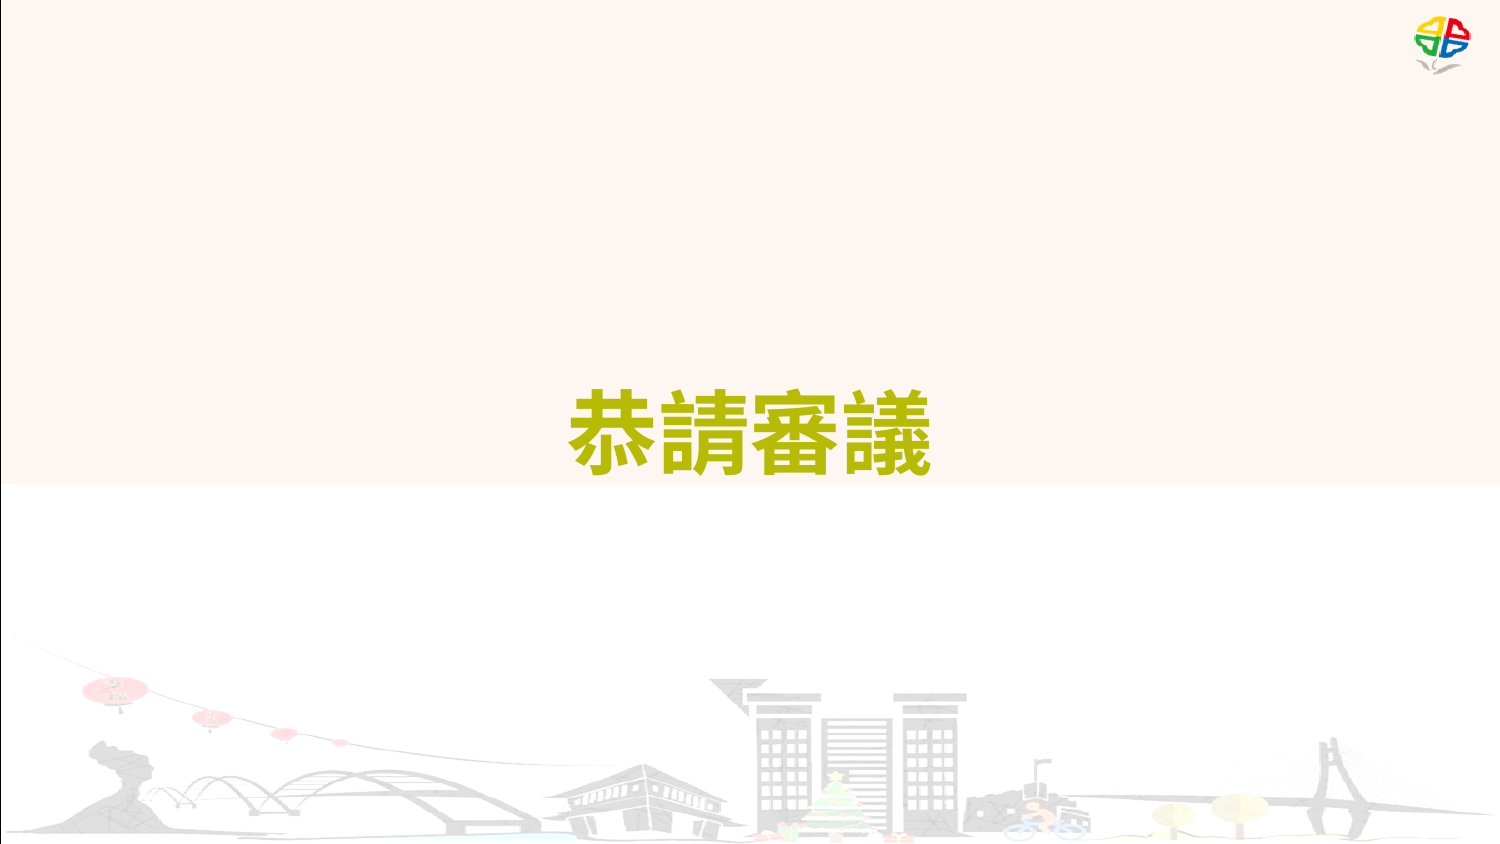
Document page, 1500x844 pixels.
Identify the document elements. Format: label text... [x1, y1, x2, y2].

text_box 恭請審議 [546, 357, 954, 614]
picture [0, 0, 1500, 844]
